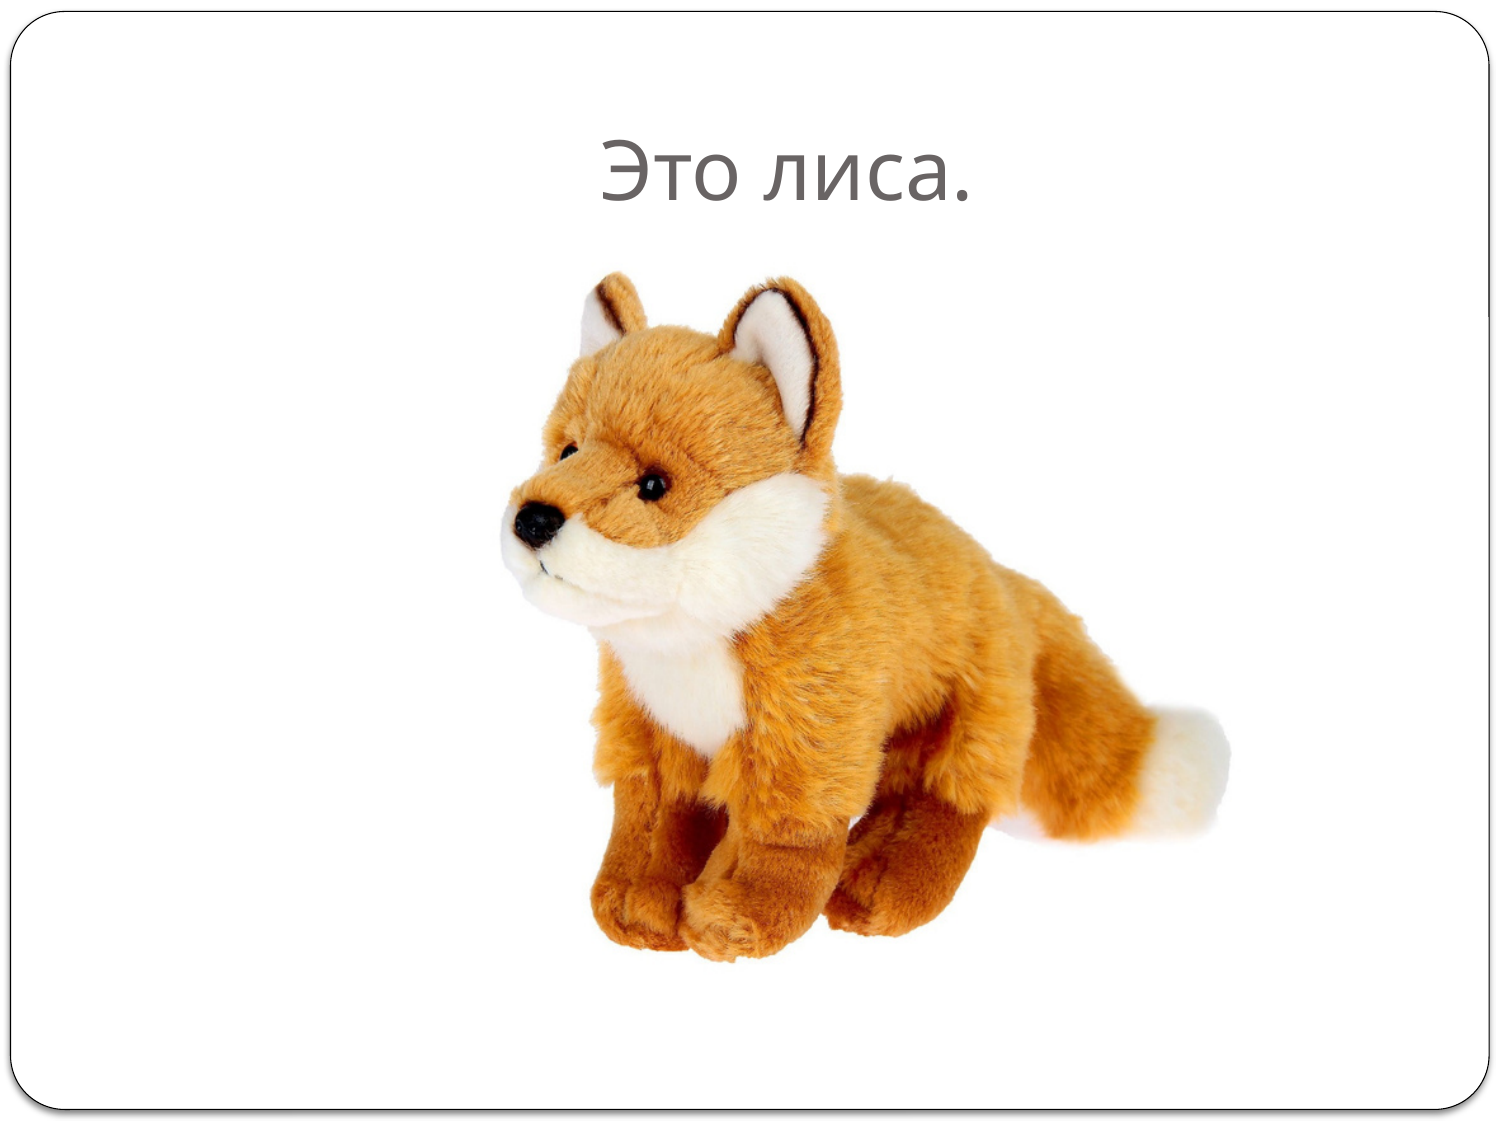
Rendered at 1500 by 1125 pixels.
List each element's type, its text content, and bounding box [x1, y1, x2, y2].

title Это лиса. [150, 45, 1425, 233]
picture [449, 212, 1276, 1038]
